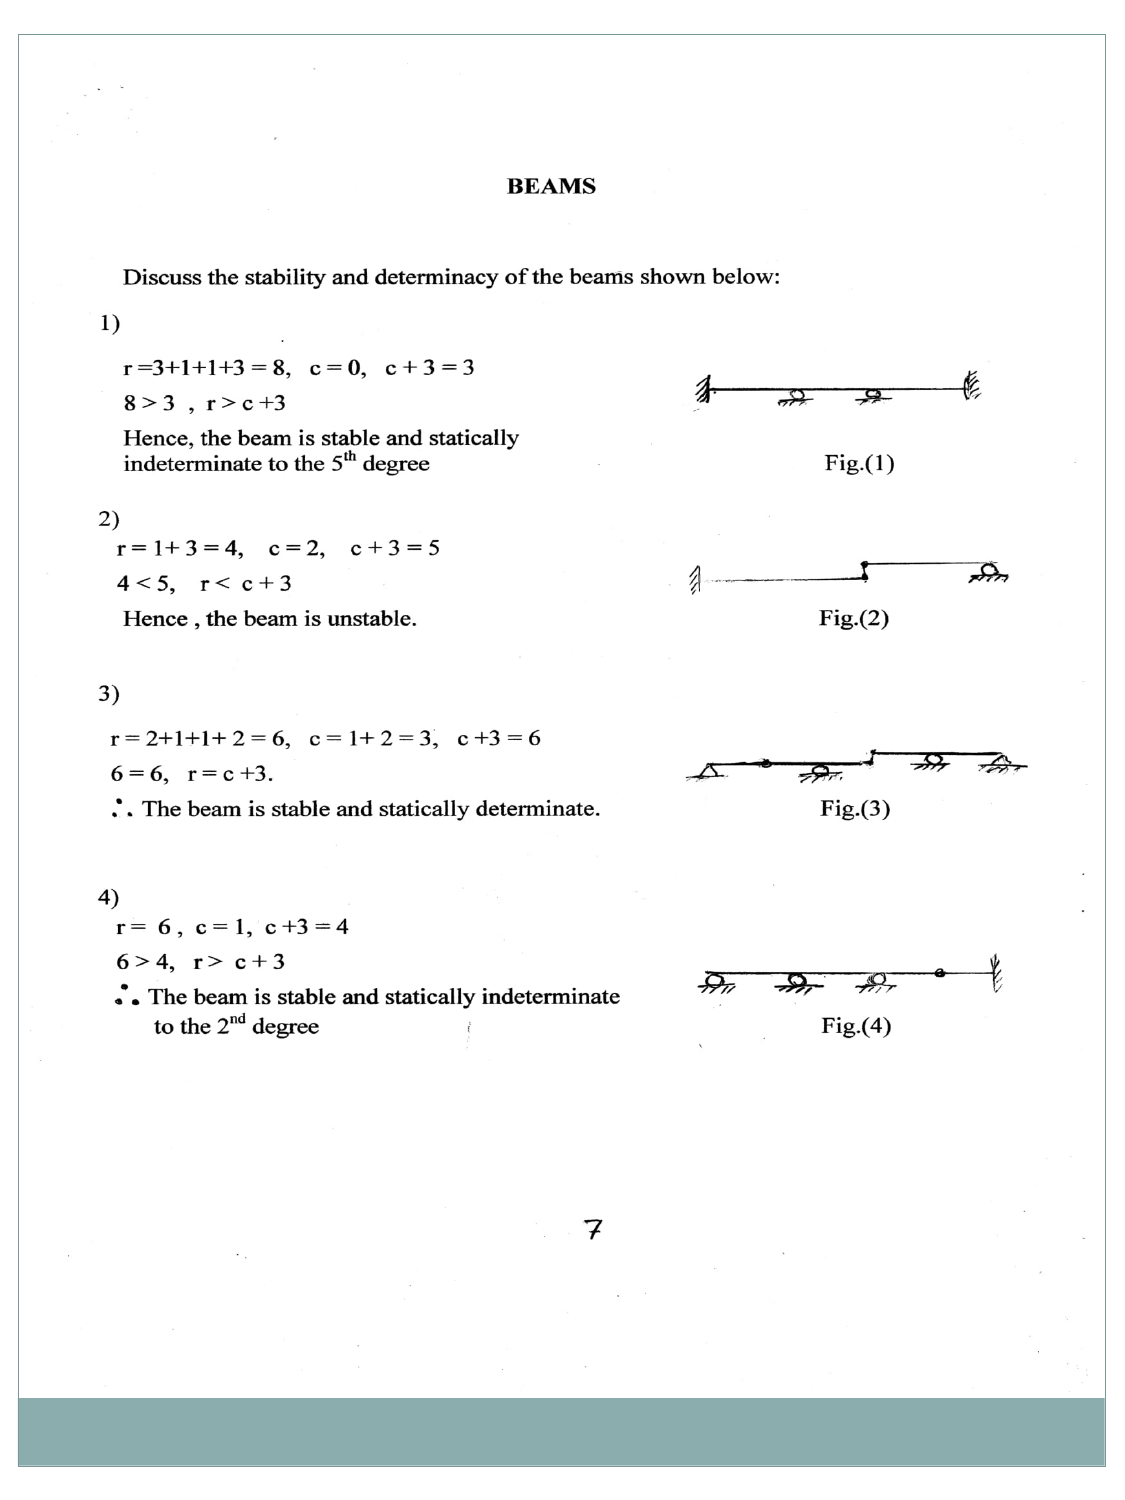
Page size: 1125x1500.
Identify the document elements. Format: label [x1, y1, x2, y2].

picture [30, 62, 1088, 1392]
